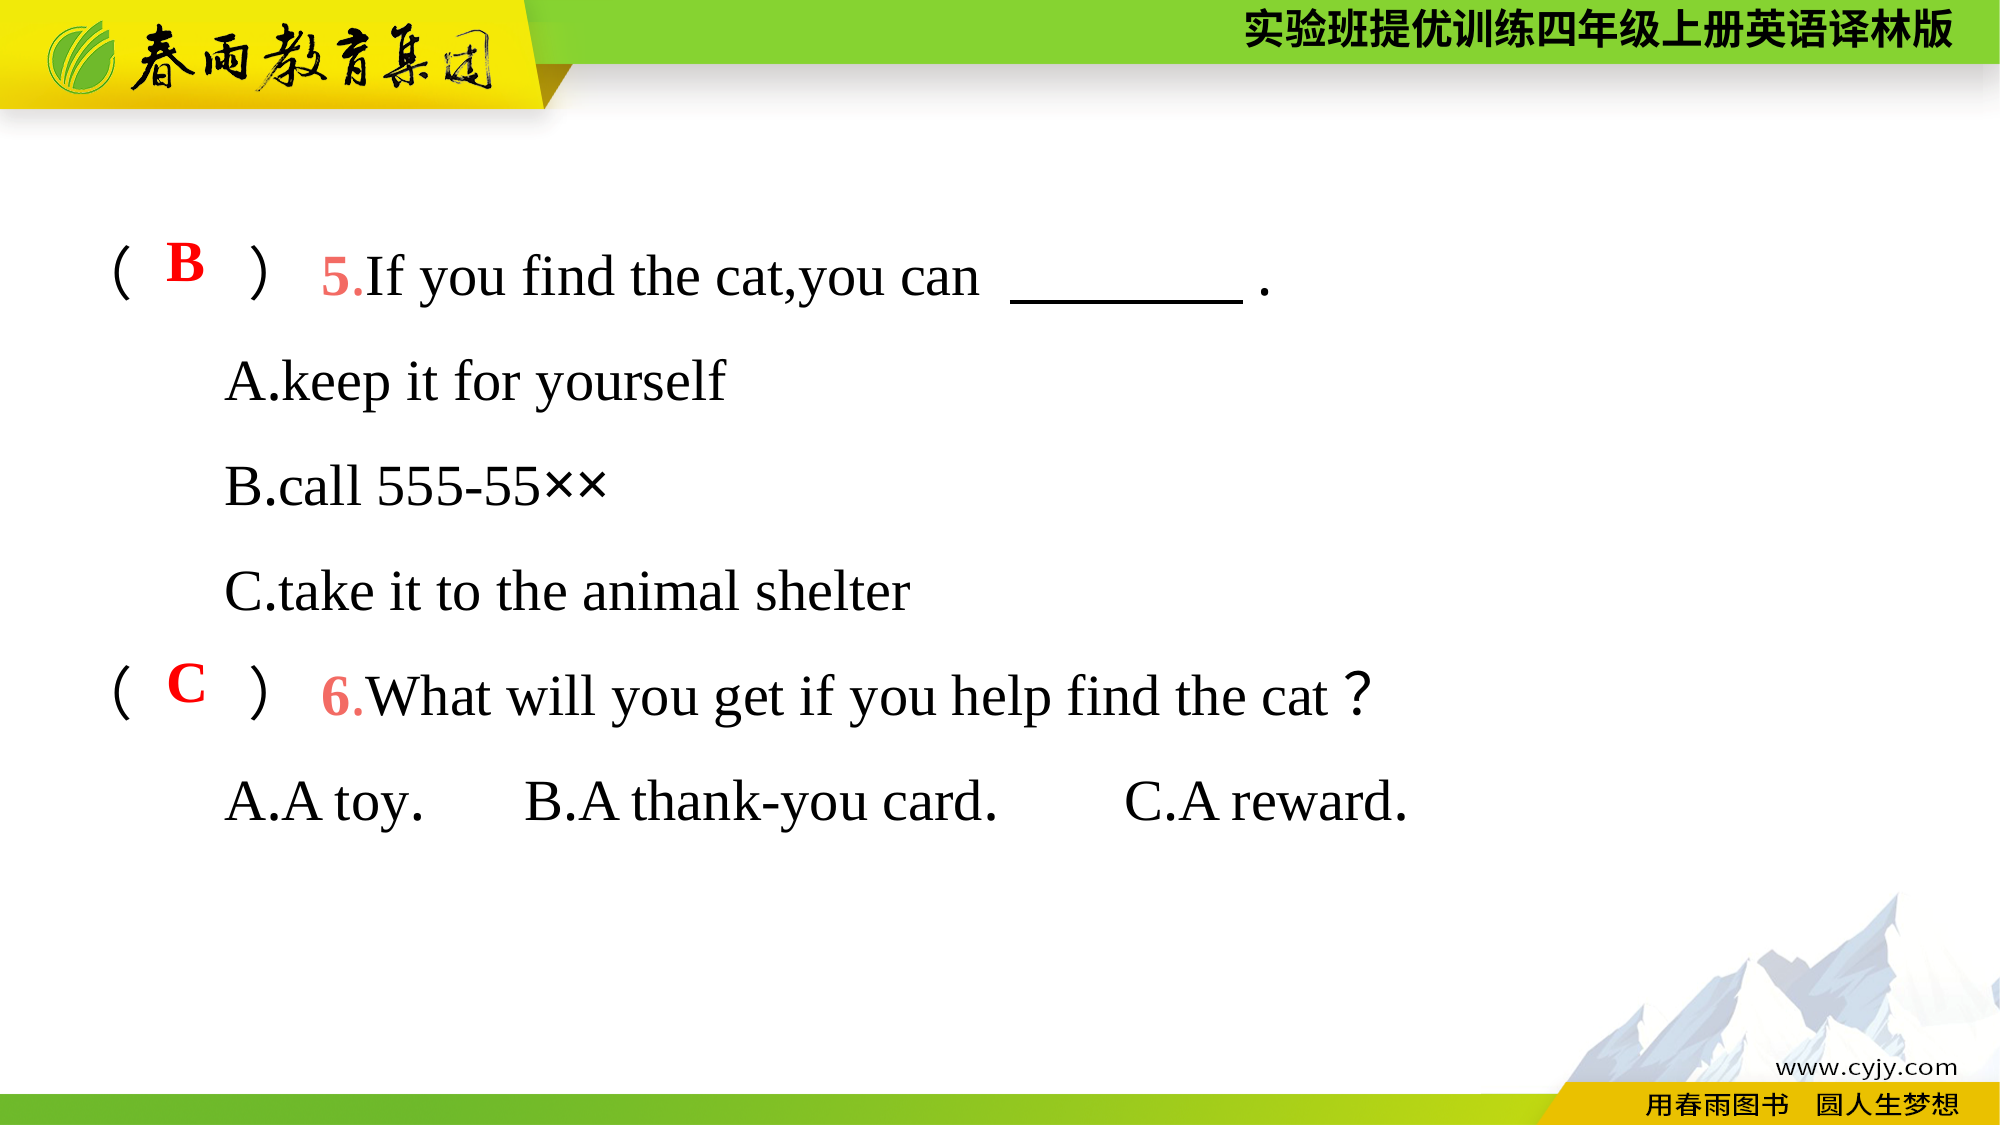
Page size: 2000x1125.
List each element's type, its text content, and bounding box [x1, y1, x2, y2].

text_box C [151, 636, 224, 721]
list （ ）5.If you find the cat,you can . A.keep it for yourself B.call 555-55×× C.take it to the animal shelter （ ）6.What will you get if you help find the cat？ A.A toy. B.A thank-you card. C.A reward. [59, 194, 1944, 846]
text_box B [151, 215, 220, 301]
picture [0, 0, 2000, 1125]
